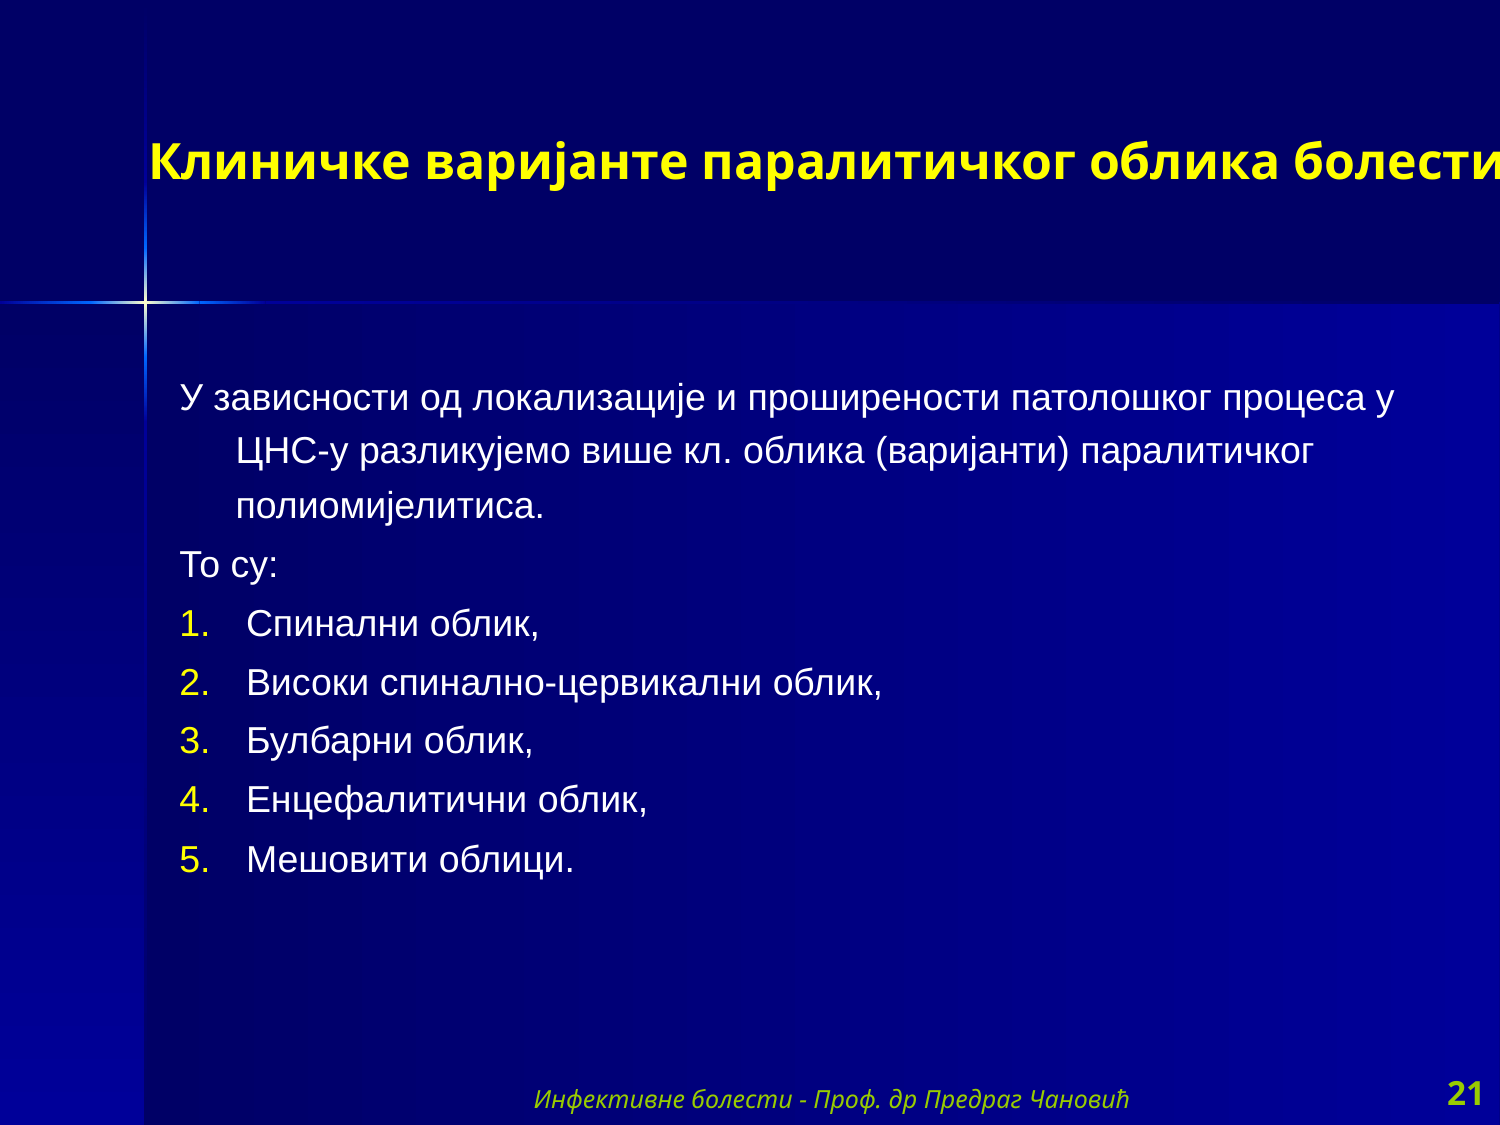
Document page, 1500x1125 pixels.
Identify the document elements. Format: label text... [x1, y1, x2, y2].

footer Инфективне болести - Проф. др Предраг Чановић [430, 1049, 1235, 1125]
slide_number 21 [1345, 1049, 1500, 1125]
text_box Клиничке варијанте паралитичког облика болести [133, 122, 1500, 197]
text_box У зависности од локализације и проширености патолошког процеса у ЦНС-у разликујемо више кл. облика (варијанти) паралитичког полиомијелитиса. То су: Спинални облик, Високи спинално-цервикални облик, Булбарни облик, Енцефалитични облик, Мешовити облици. [164, 356, 1431, 887]
